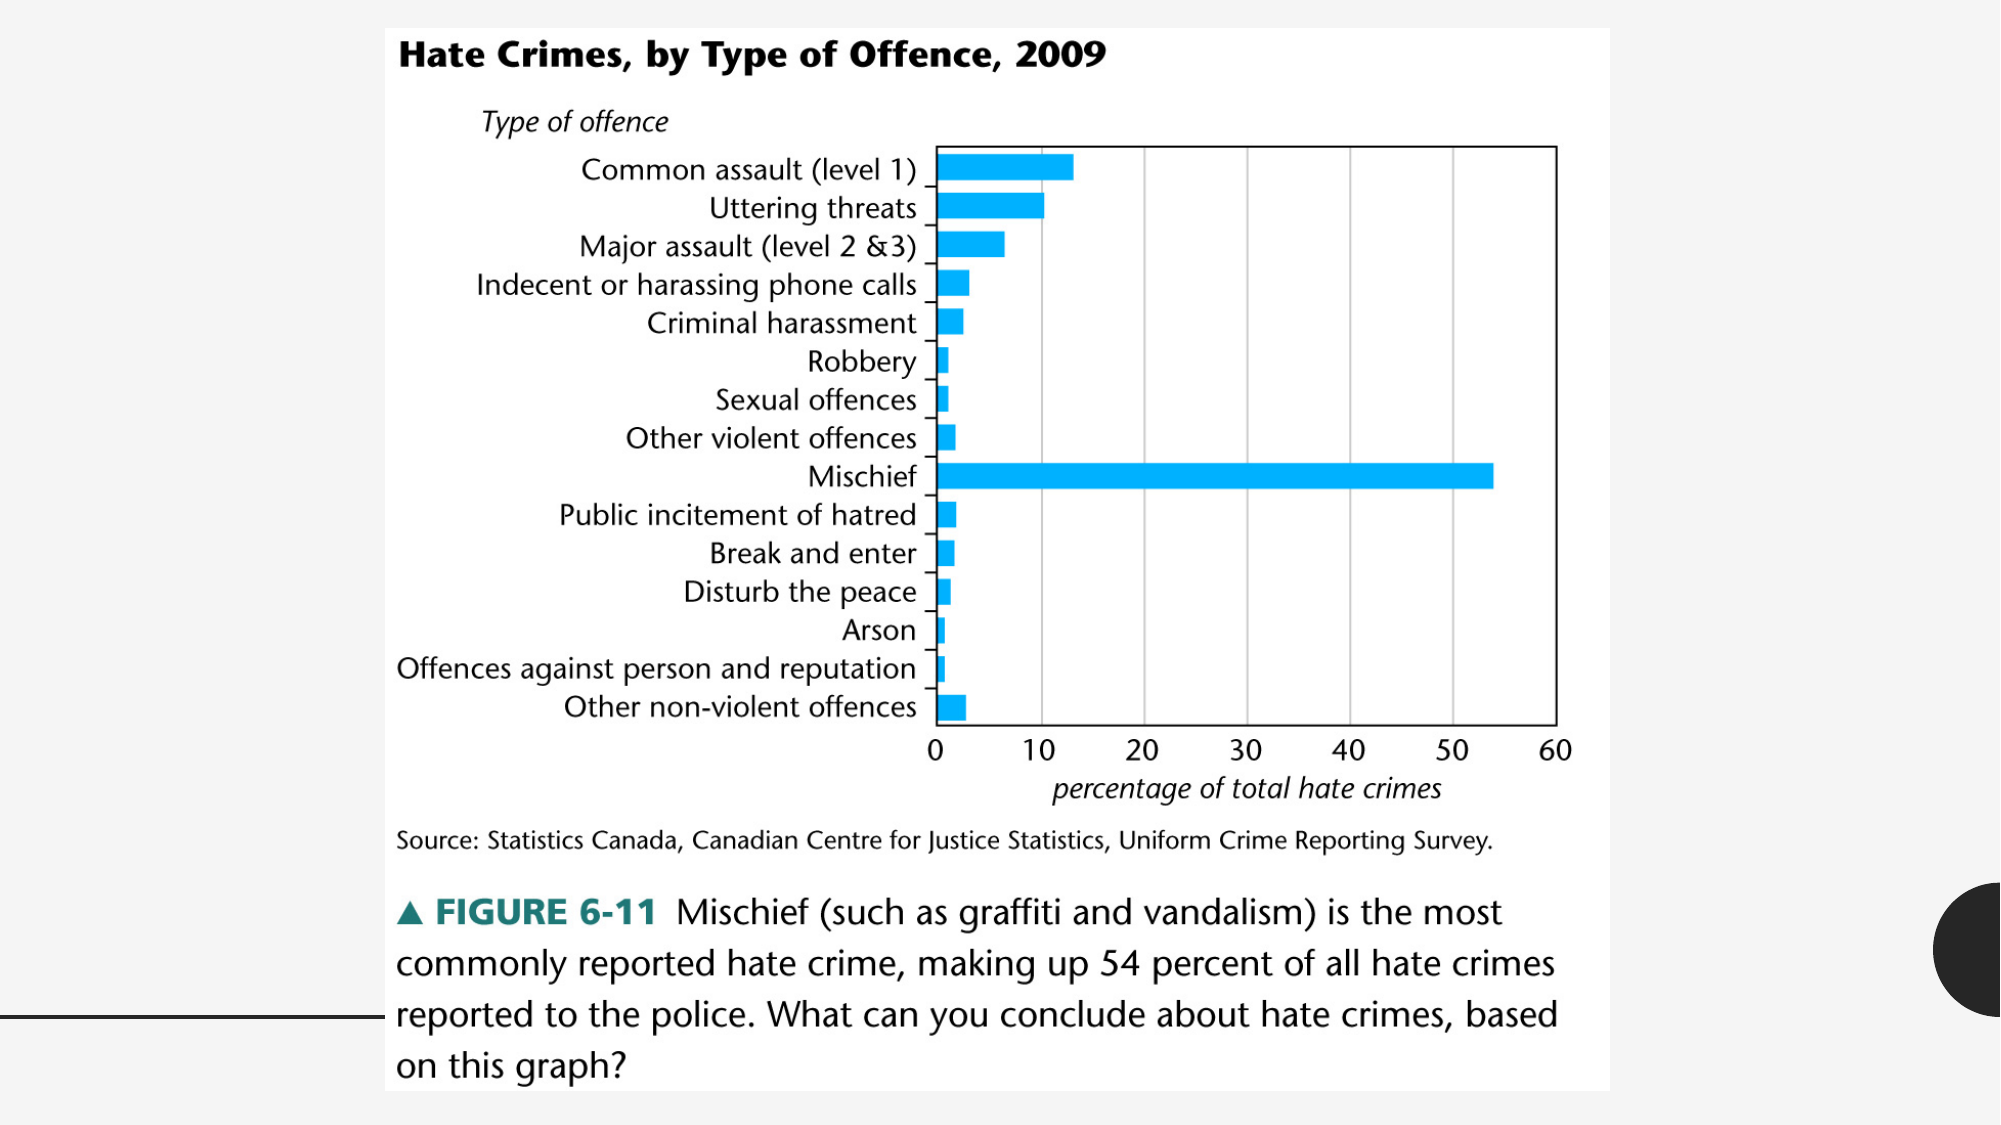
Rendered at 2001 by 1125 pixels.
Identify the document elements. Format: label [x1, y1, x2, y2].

picture [385, 28, 1610, 1091]
